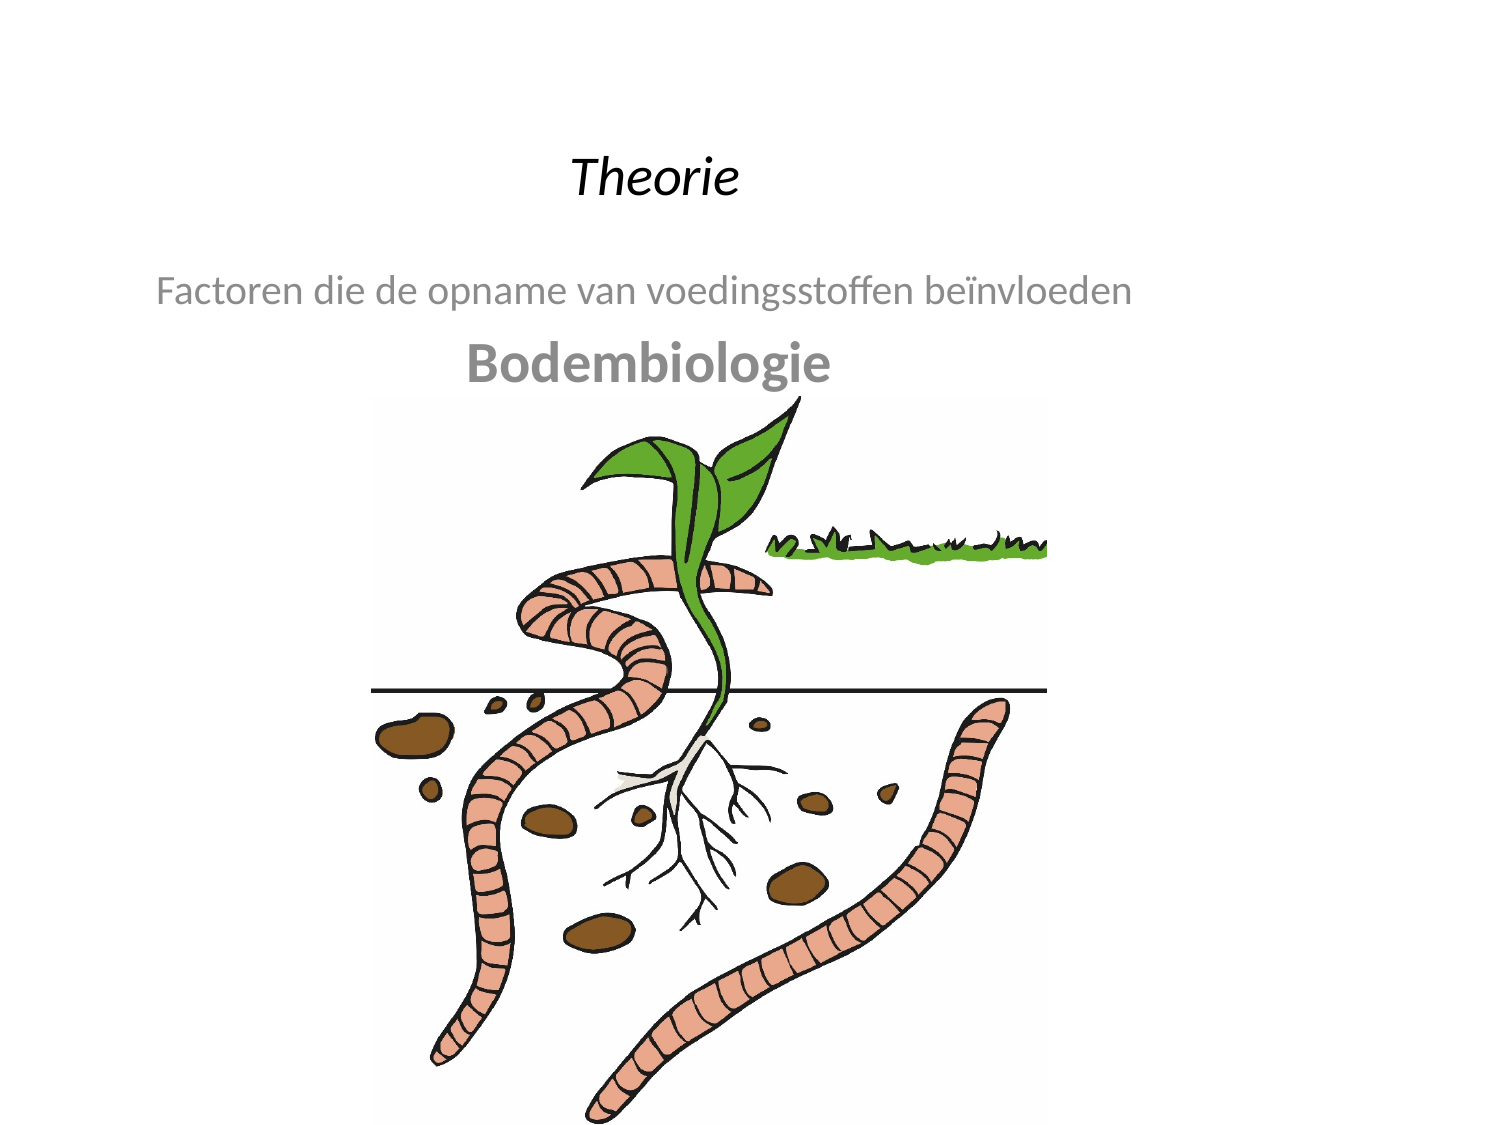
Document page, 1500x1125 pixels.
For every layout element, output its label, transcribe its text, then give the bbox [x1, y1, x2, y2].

subtitle Factoren die de opname van voedingsstoffen beïnvloeden Bodembiologie [64, 255, 1235, 882]
title Theorie [112, 101, 1199, 244]
picture [371, 396, 1047, 1125]
